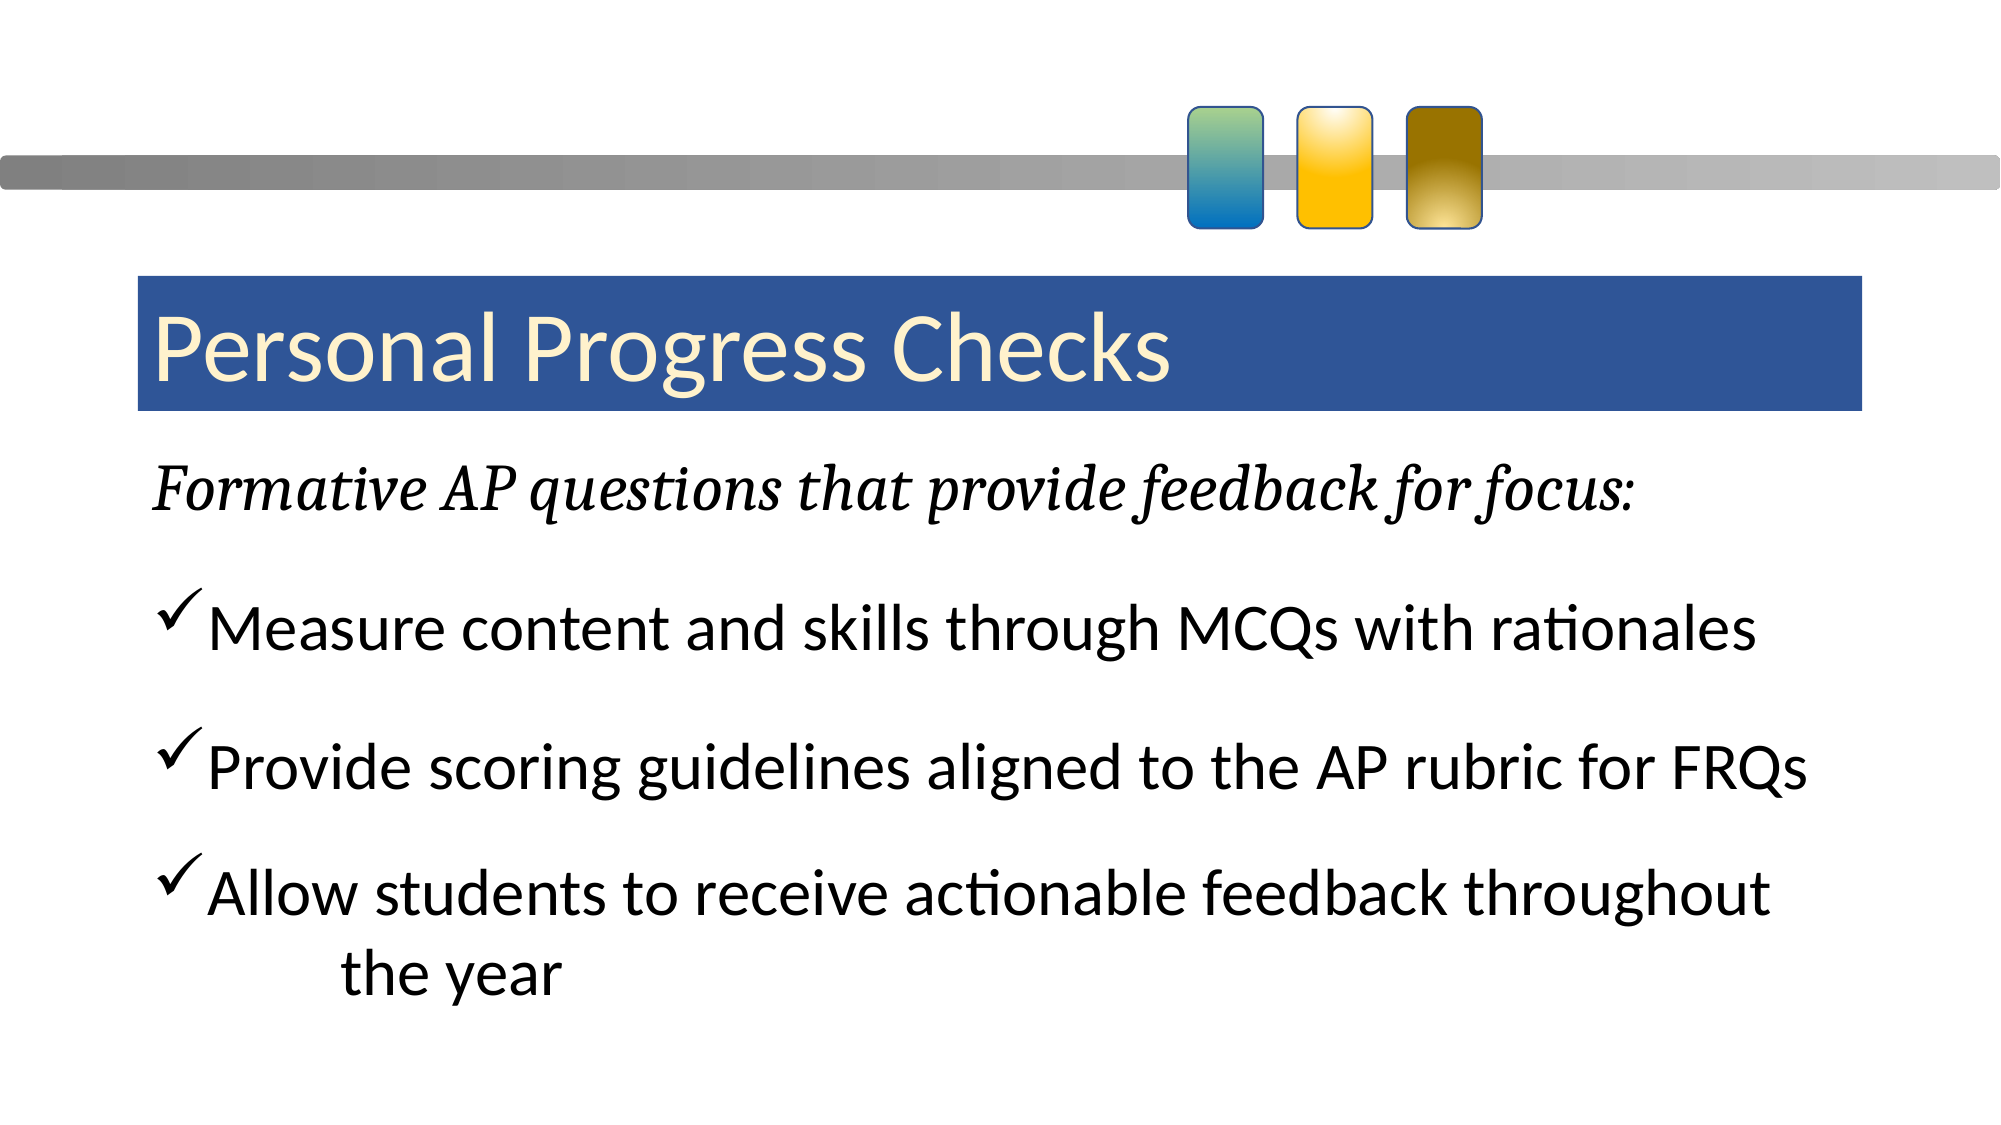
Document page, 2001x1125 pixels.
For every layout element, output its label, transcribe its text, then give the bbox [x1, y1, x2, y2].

list Measure content and skills through MCQs with rationales Provide scoring guidelines aligned to the AP rubric for FRQs Allow students to receive actionable feedback throughout the year [137, 576, 1863, 1056]
text_box [1483, 154, 2000, 191]
text_box [1405, 105, 1483, 230]
text_box [1296, 105, 1374, 230]
text_box [1265, 154, 1296, 191]
text_box [1374, 154, 1405, 191]
text_box [0, 154, 1187, 191]
list Formative AP questions that provide feedback for focus: [137, 436, 1787, 561]
list Personal Progress Checks [137, 275, 1863, 411]
text_box [1187, 105, 1265, 230]
